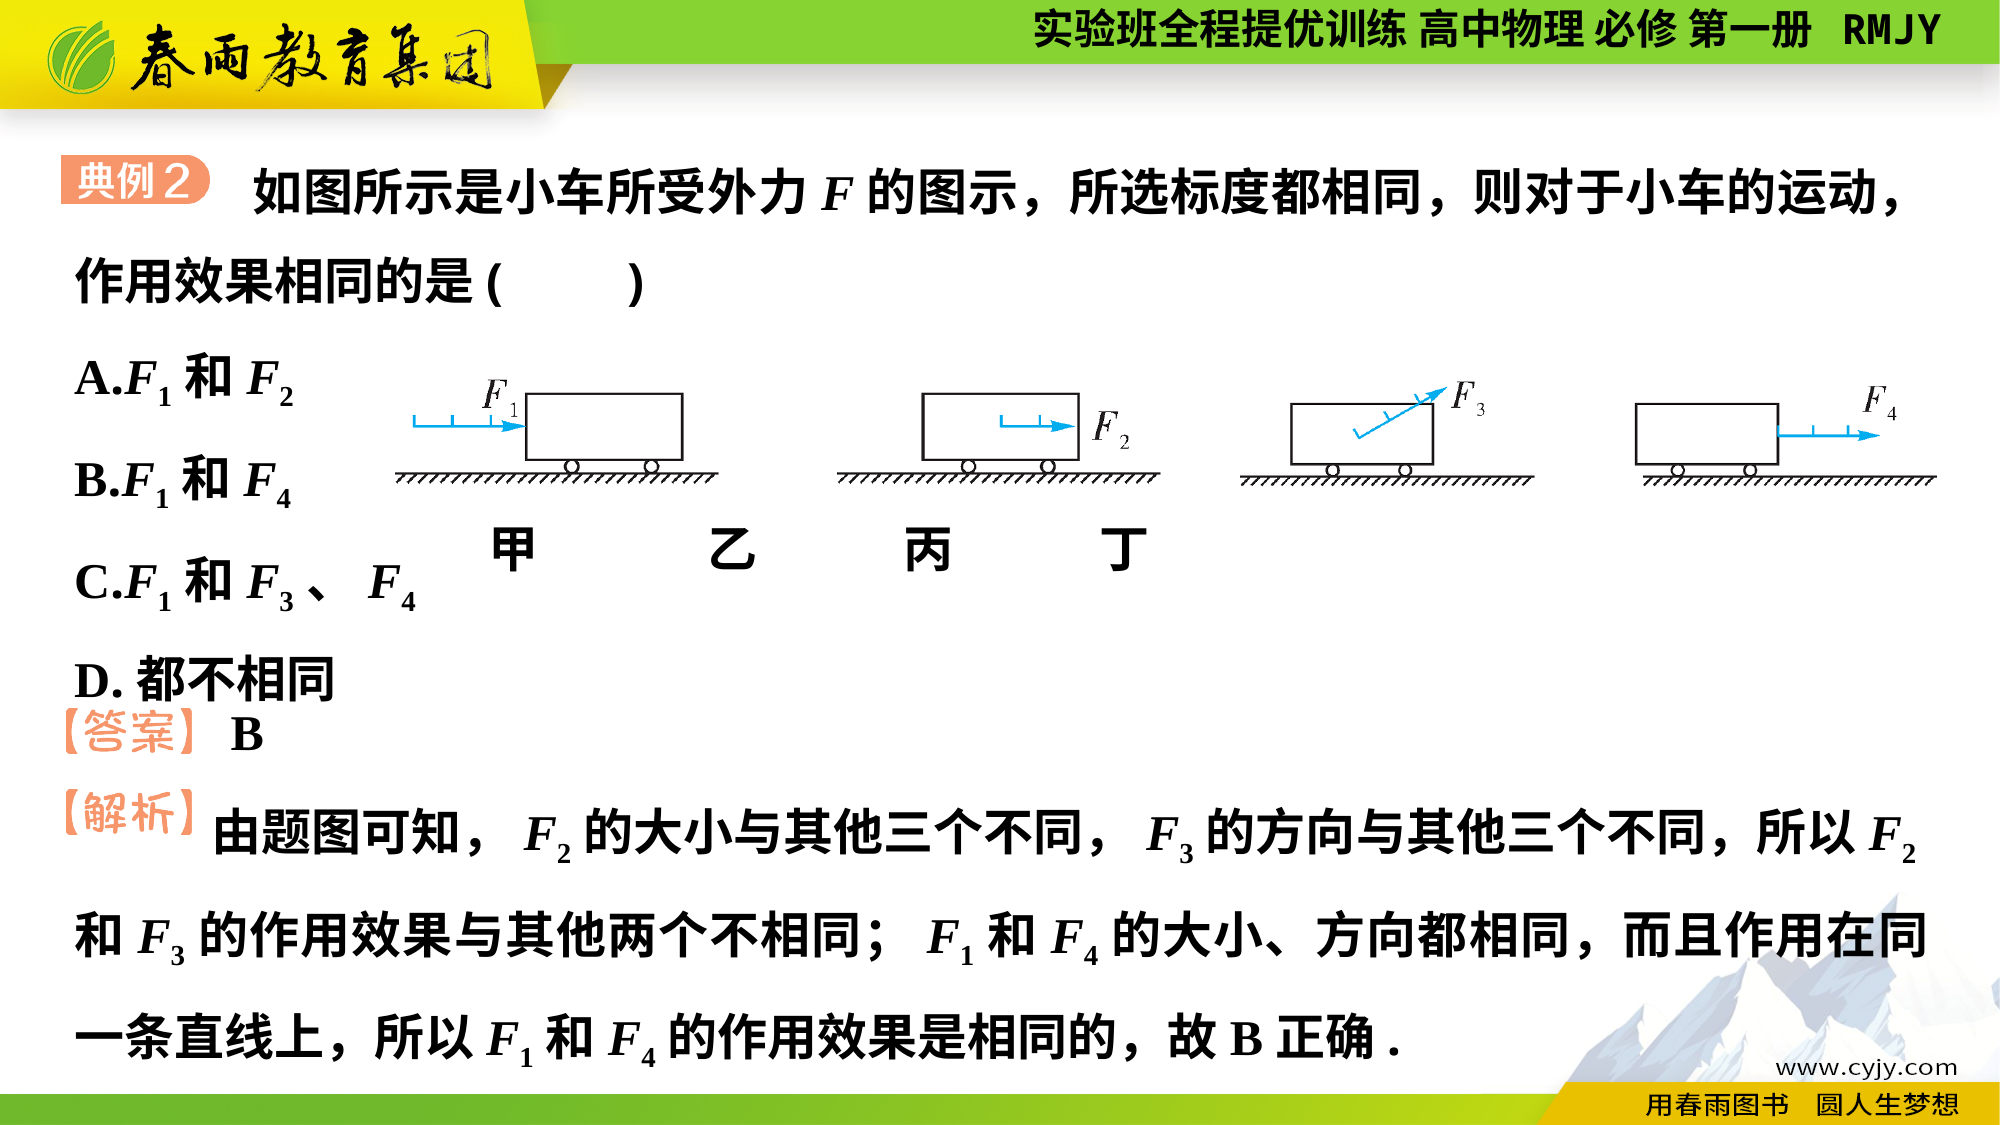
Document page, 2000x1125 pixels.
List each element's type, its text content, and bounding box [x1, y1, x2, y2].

picture [0, 0, 2000, 1125]
text_box 甲 乙 丙 丁 [416, 479, 1927, 585]
text_box 由题图可知，F2的大小与其他三个不同，F3的方向与其他三个不同，所以F2和F3的作用效果与其他两个不相同；F1和F4的大小、方向都相同，而且作用在同一条直线上，所以F1和F4的作用效果是相同的，故B正确. [59, 758, 1944, 1082]
text_box B [215, 692, 279, 768]
list 如图所示是小车所受外力F的图示，所选标度都相同，则对于小车的运动，作用效果相同的是( ) A.F1和F2 B.F1和F4 C.F1和F3、F4 D.都不相同 [59, 122, 1944, 683]
